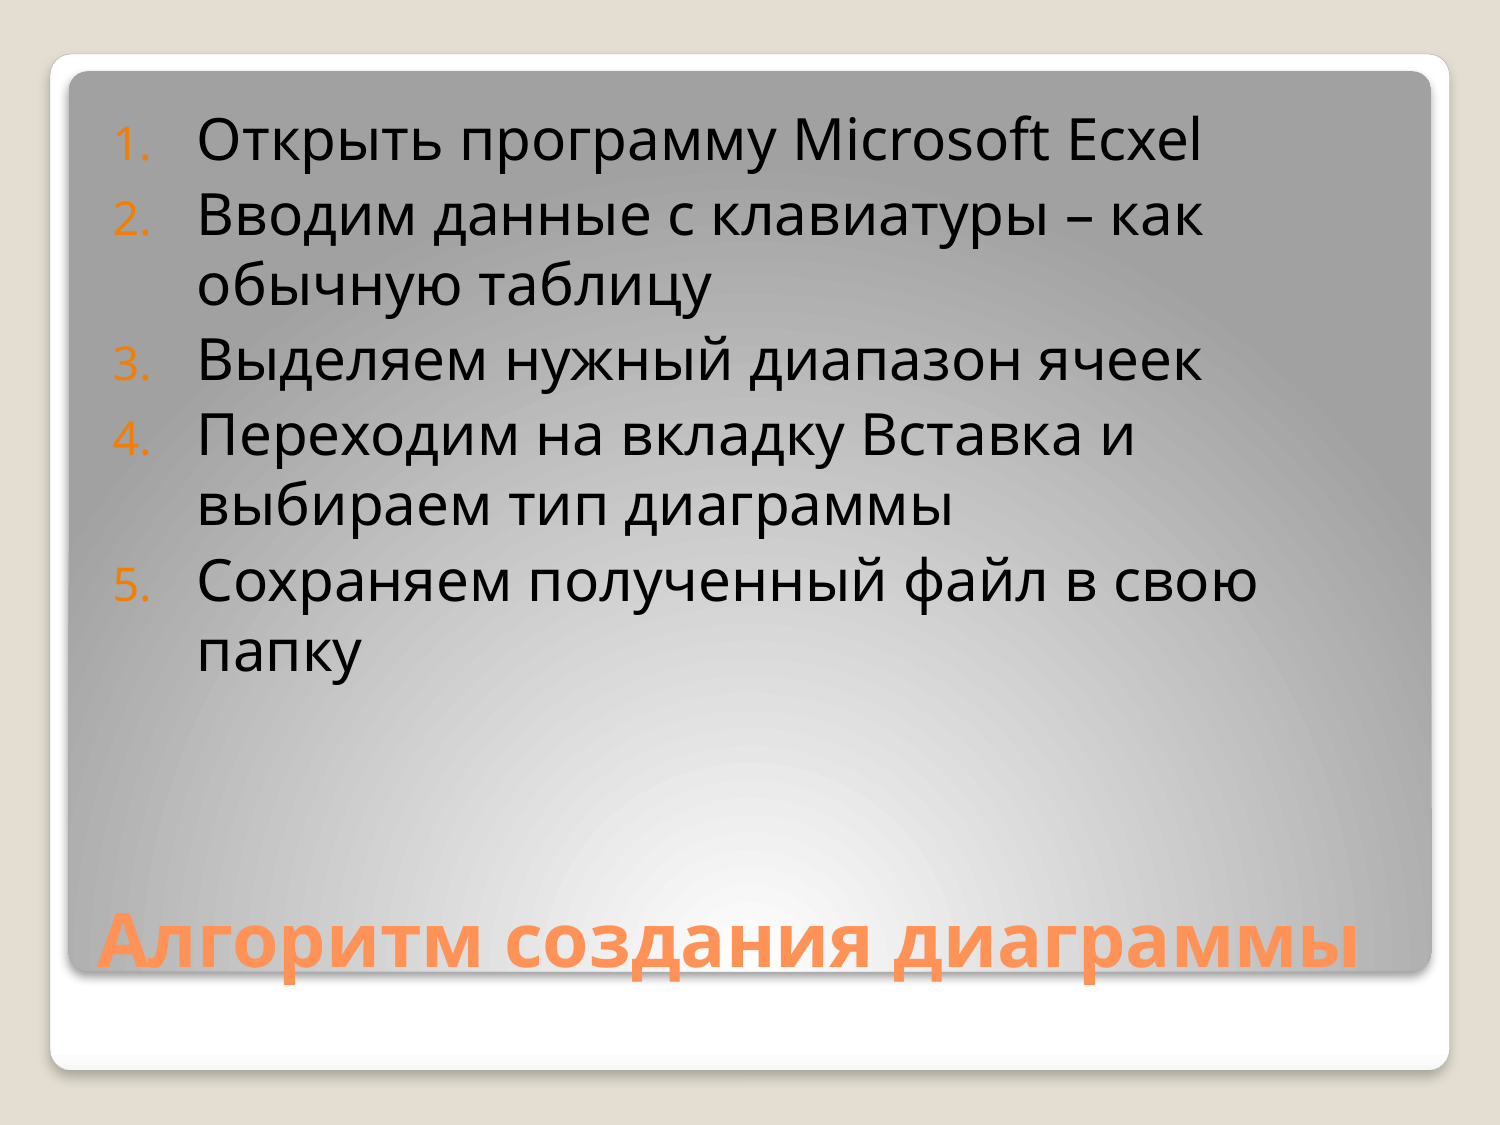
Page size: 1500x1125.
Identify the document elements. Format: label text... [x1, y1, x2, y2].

title Алгоритм создания диаграммы [82, 817, 1425, 990]
list Открыть программу Microsoft Ecxel Вводим данные с клавиатуры – как обычную таблицу Выделяем нужный диапазон ячеек Переходим на вкладку Вставка и выбираем тип диаграммы Сохраняем полученный файл в свою папку [82, 86, 1425, 774]
